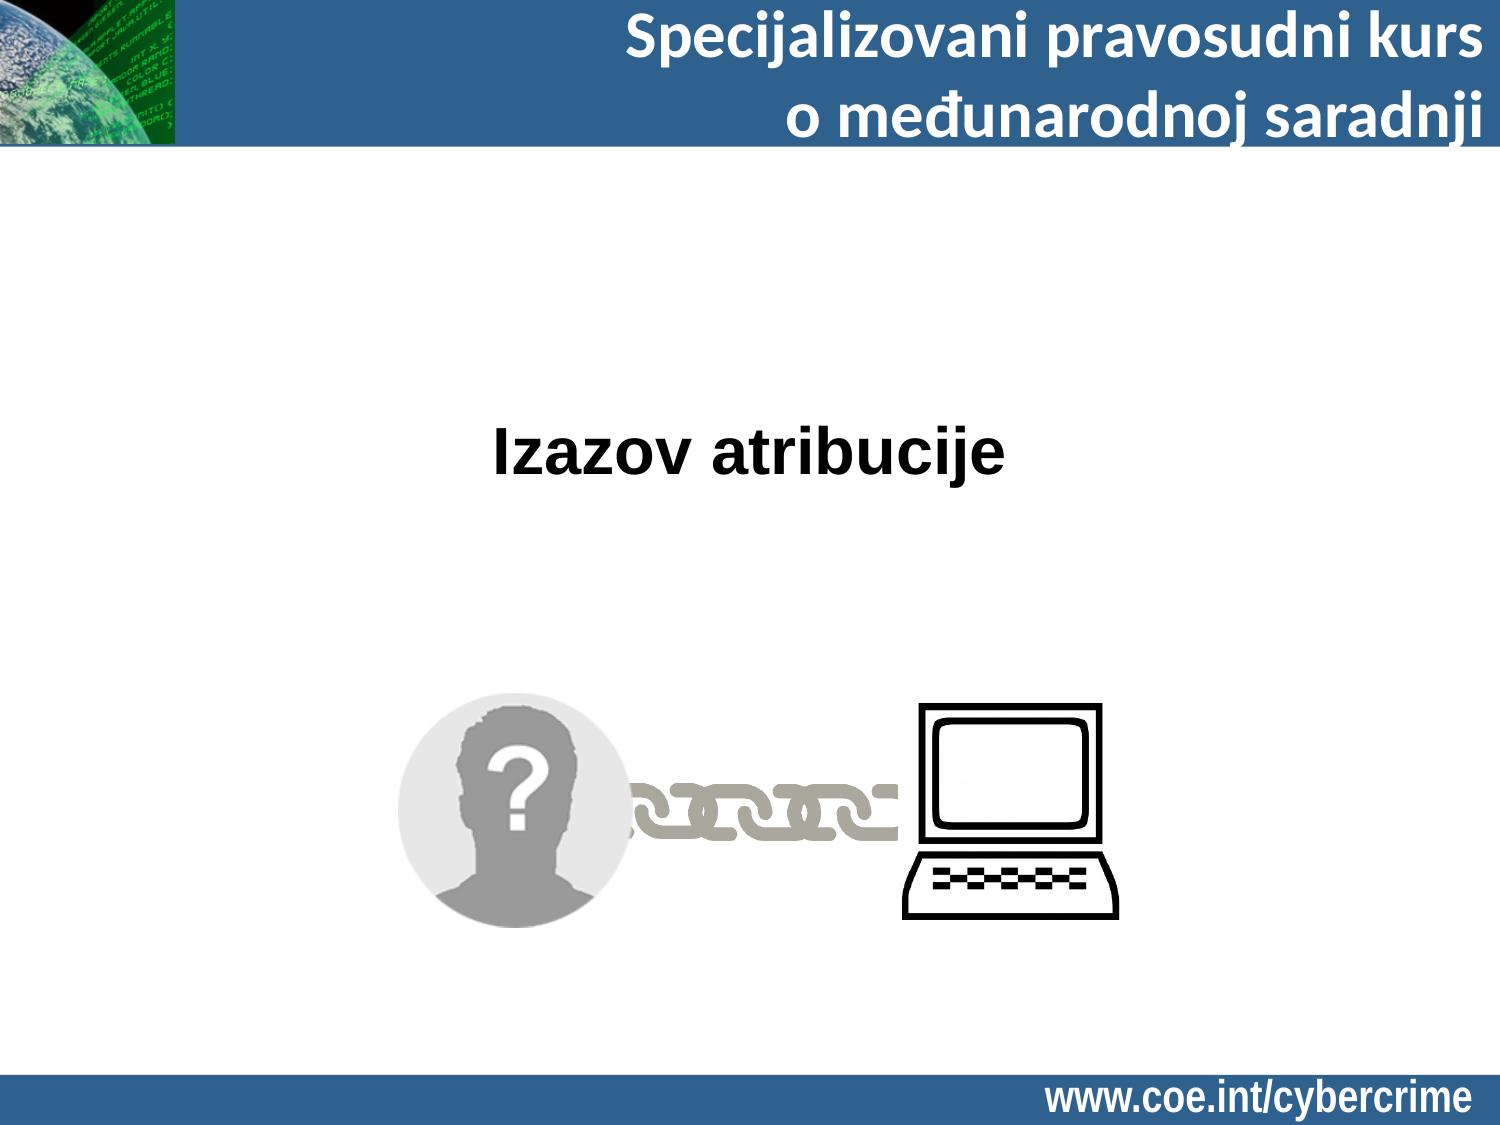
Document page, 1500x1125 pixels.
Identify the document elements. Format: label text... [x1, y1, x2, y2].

picture [0, 0, 175, 144]
text_box [0, 1073, 1030, 1125]
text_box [397, 693, 1459, 1006]
text_box www.coe.int/cybercrime [1030, 1059, 1500, 1125]
text_box Specijalizovani pravosudni kurs o međunarodnoj saradnji [177, 0, 1500, 149]
text_box Izazov atribucije [50, 352, 1450, 496]
